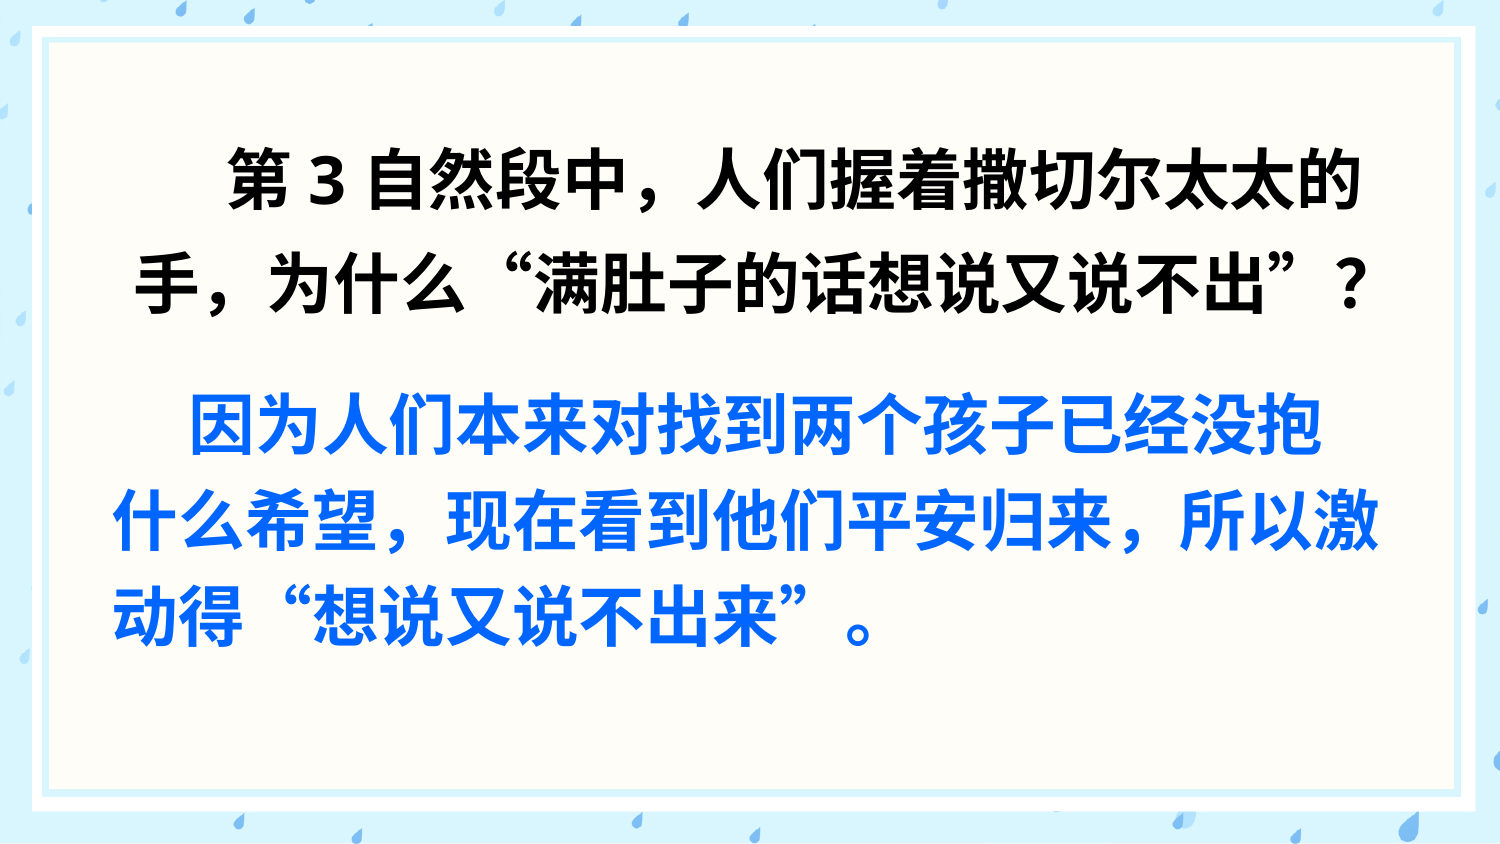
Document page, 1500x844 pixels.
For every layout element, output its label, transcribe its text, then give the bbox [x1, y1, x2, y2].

text_box 因为人们本来对找到两个孩子已经没抱什么希望，现在看到他们平安归来，所以激动得“想说又说不出来”。 [97, 359, 1403, 662]
text_box 第3自然段中，人们握着撒切尔太太的手，为什么“满肚子的话想说又说不出”？ [118, 106, 1425, 330]
picture [0, 0, 1500, 844]
